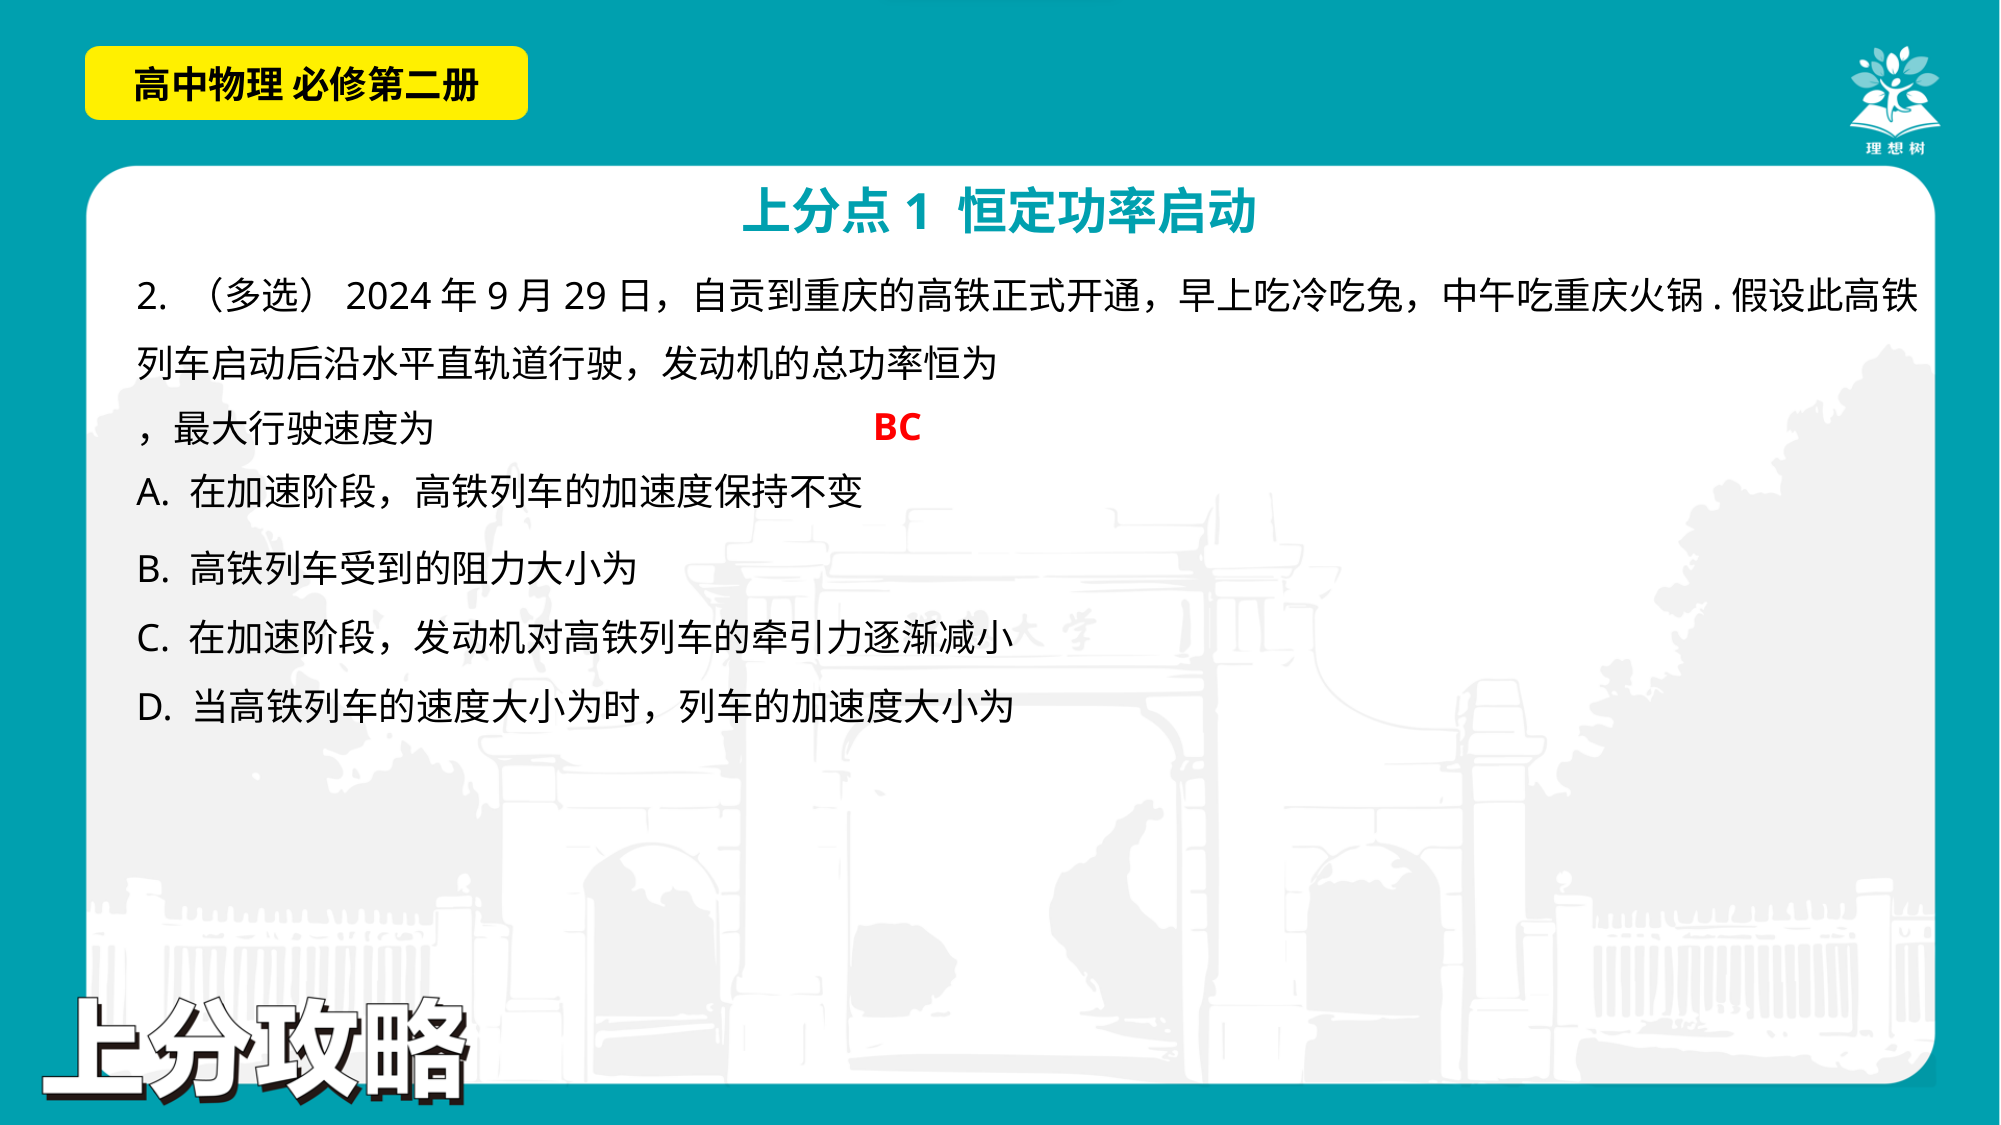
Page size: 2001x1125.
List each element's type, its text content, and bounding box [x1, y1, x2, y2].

text_box BC [856, 383, 939, 442]
picture [0, 0, 2000, 1125]
